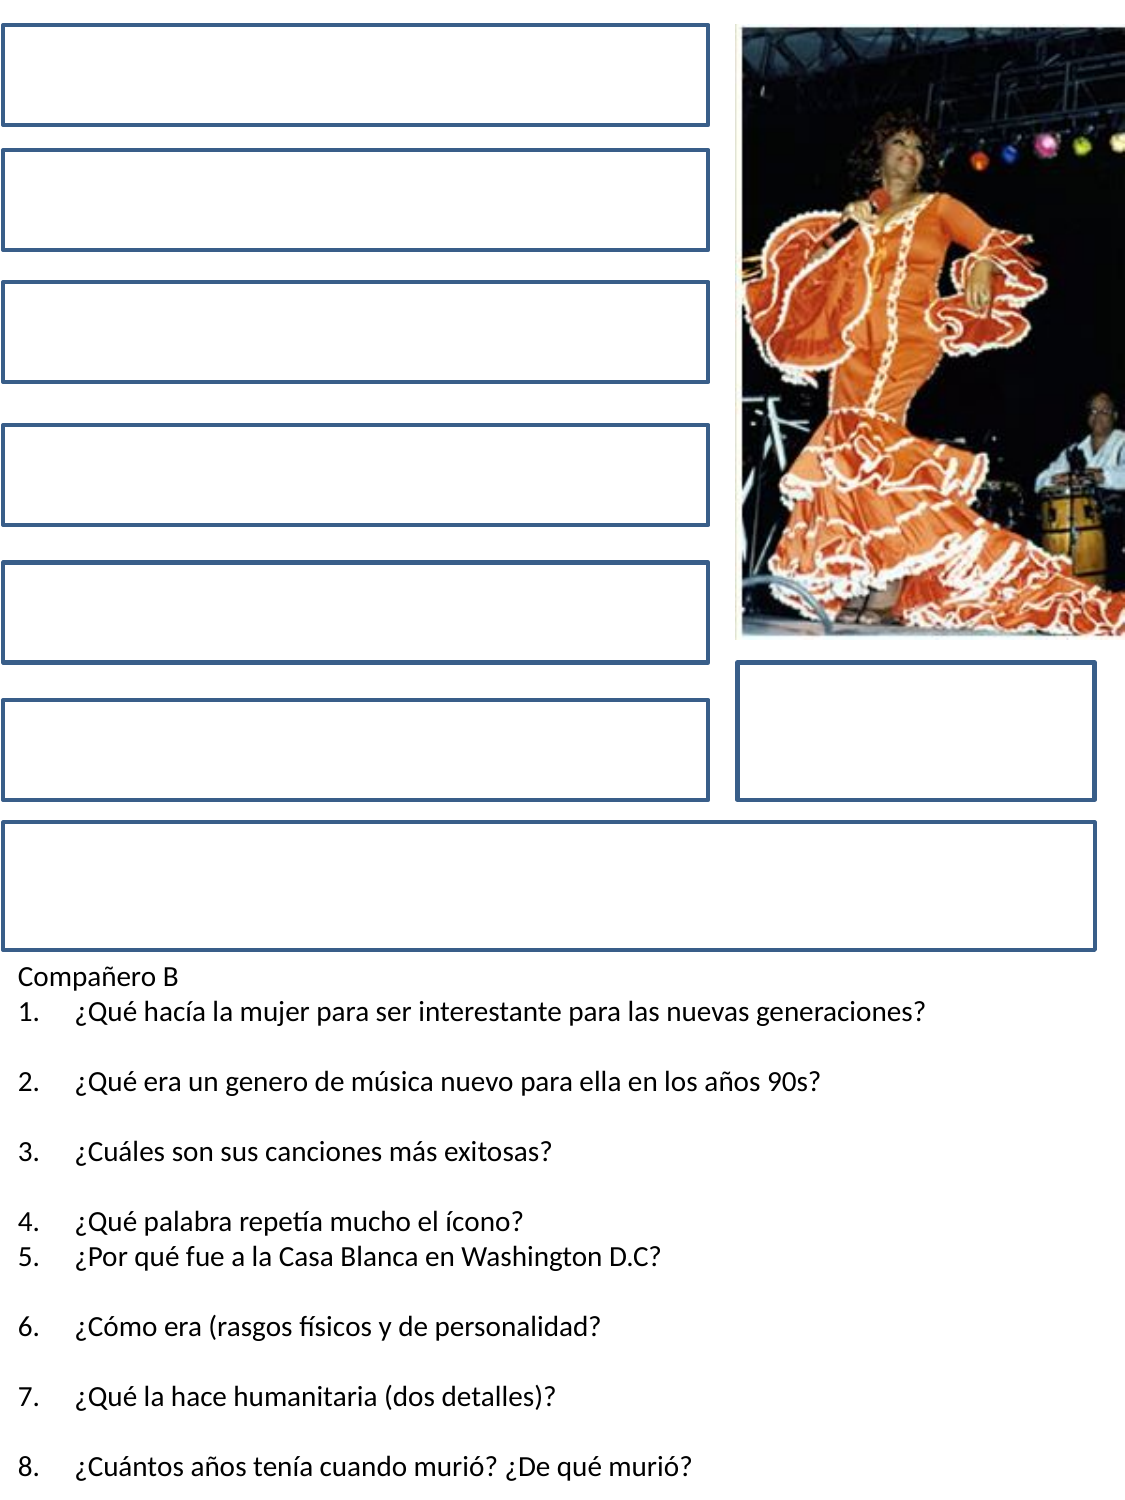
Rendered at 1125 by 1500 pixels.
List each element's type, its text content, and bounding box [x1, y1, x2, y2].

text_box [737, 662, 1095, 800]
text_box [3, 24, 709, 125]
text_box [3, 282, 709, 383]
text_box Compañero B ¿Qué hacía la mujer para ser interestante para las nuevas generaciones? ¿Qué era un genero de música nuevo para ella en los años 90s? ¿Cuáles son sus canciones más exitosas? ¿Qué palabra repetía mucho el ícono? ¿Por qué fue a la Casa Blanca en Washington D.C? ¿Cómo era (rasgos físicos y de personalidad? ¿Qué la hace humanitaria (dos detalles)? ¿Cuántos años tenía cuando murió? ¿De qué murió? [3, 950, 1095, 1496]
text_box [3, 425, 709, 525]
text_box [3, 562, 709, 663]
text_box [3, 150, 709, 250]
text_box [3, 699, 709, 800]
text_box [3, 822, 1095, 950]
picture [735, 24, 1125, 640]
